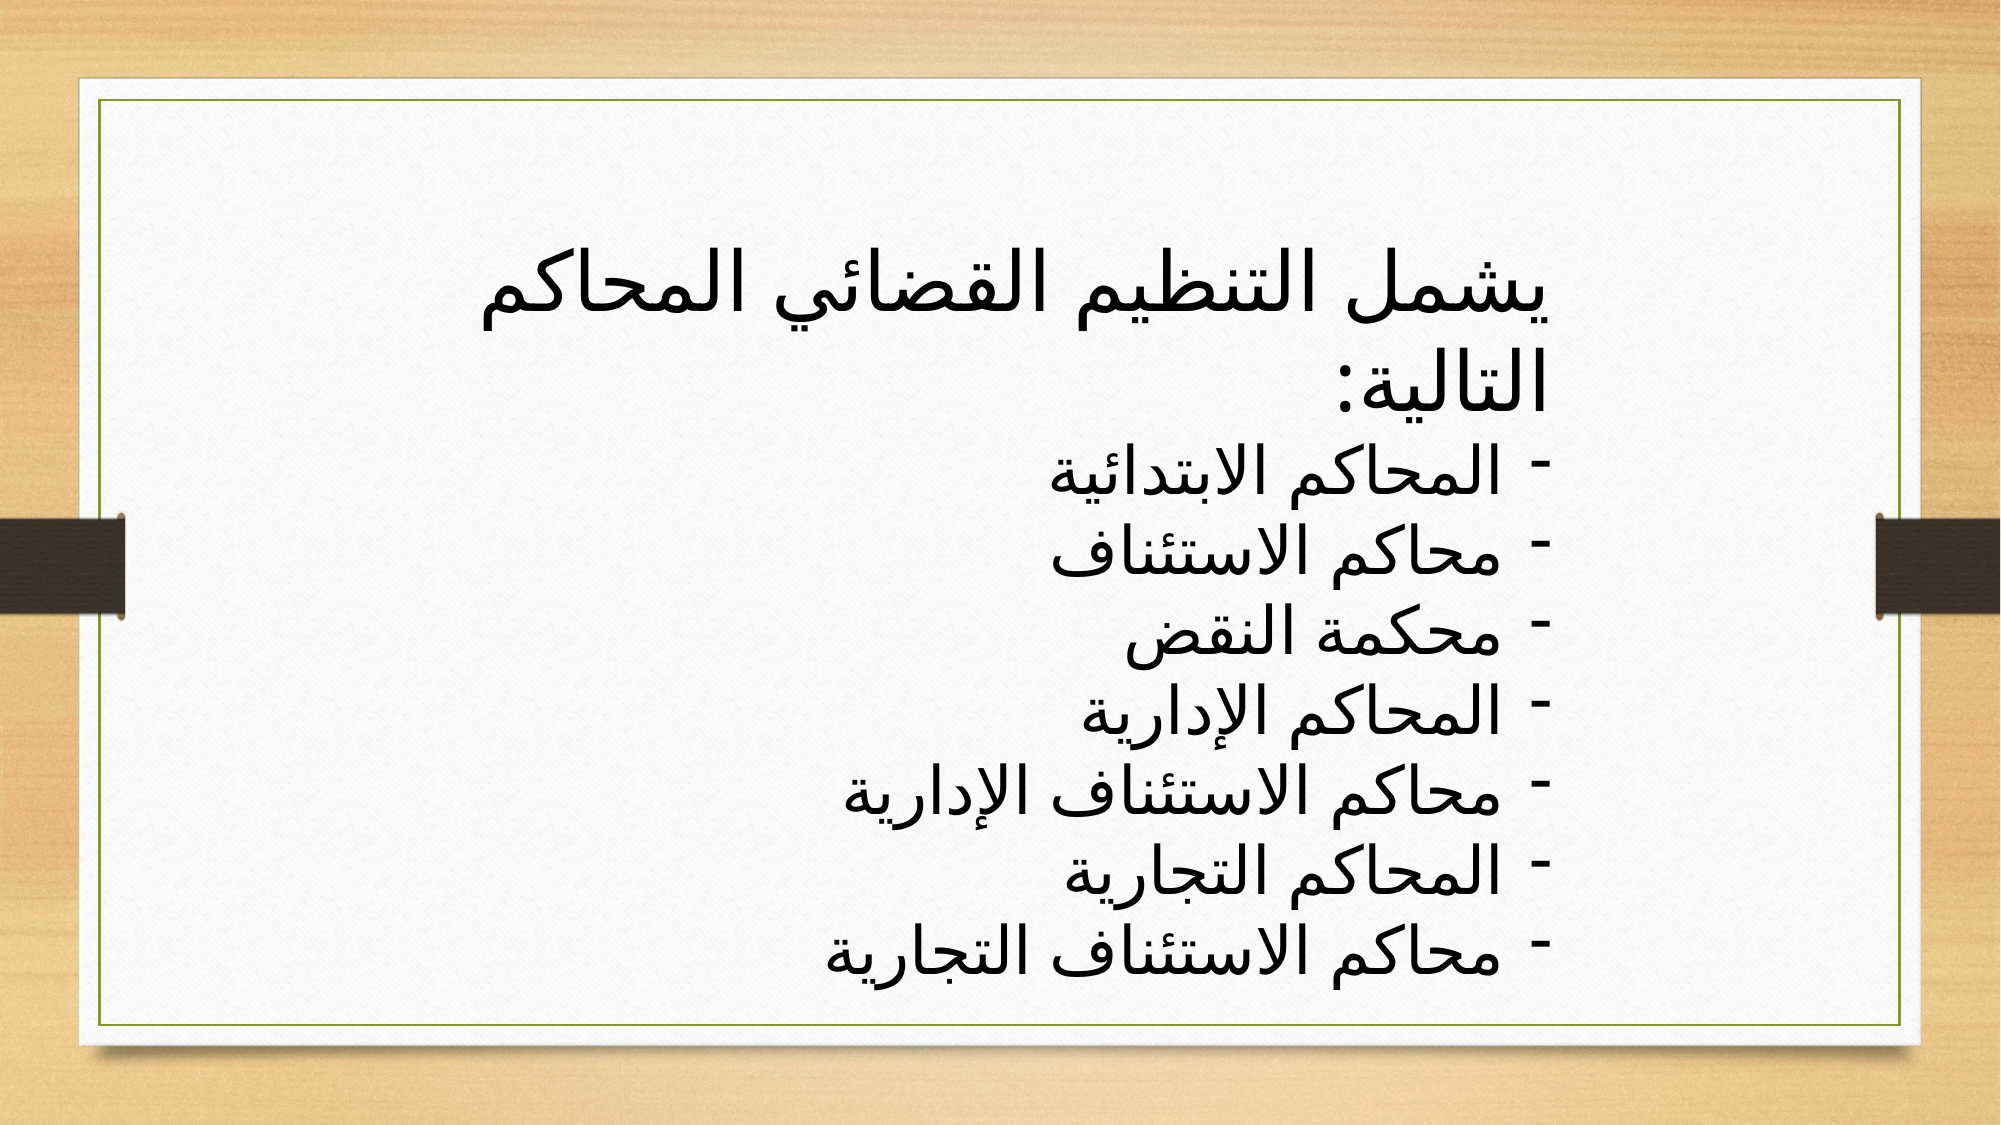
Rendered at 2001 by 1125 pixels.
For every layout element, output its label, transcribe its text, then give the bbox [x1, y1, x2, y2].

text_box يشمل التنظيم القضائي المحاكم التالية: المحاكم الابتدائية محاكم الاستئناف محكمة النقض المحاكم الإدارية محاكم الاستئناف الإدارية المحاكم التجارية محاكم الاستئناف التجارية [432, 220, 1567, 996]
picture [0, 0, 2001, 1125]
